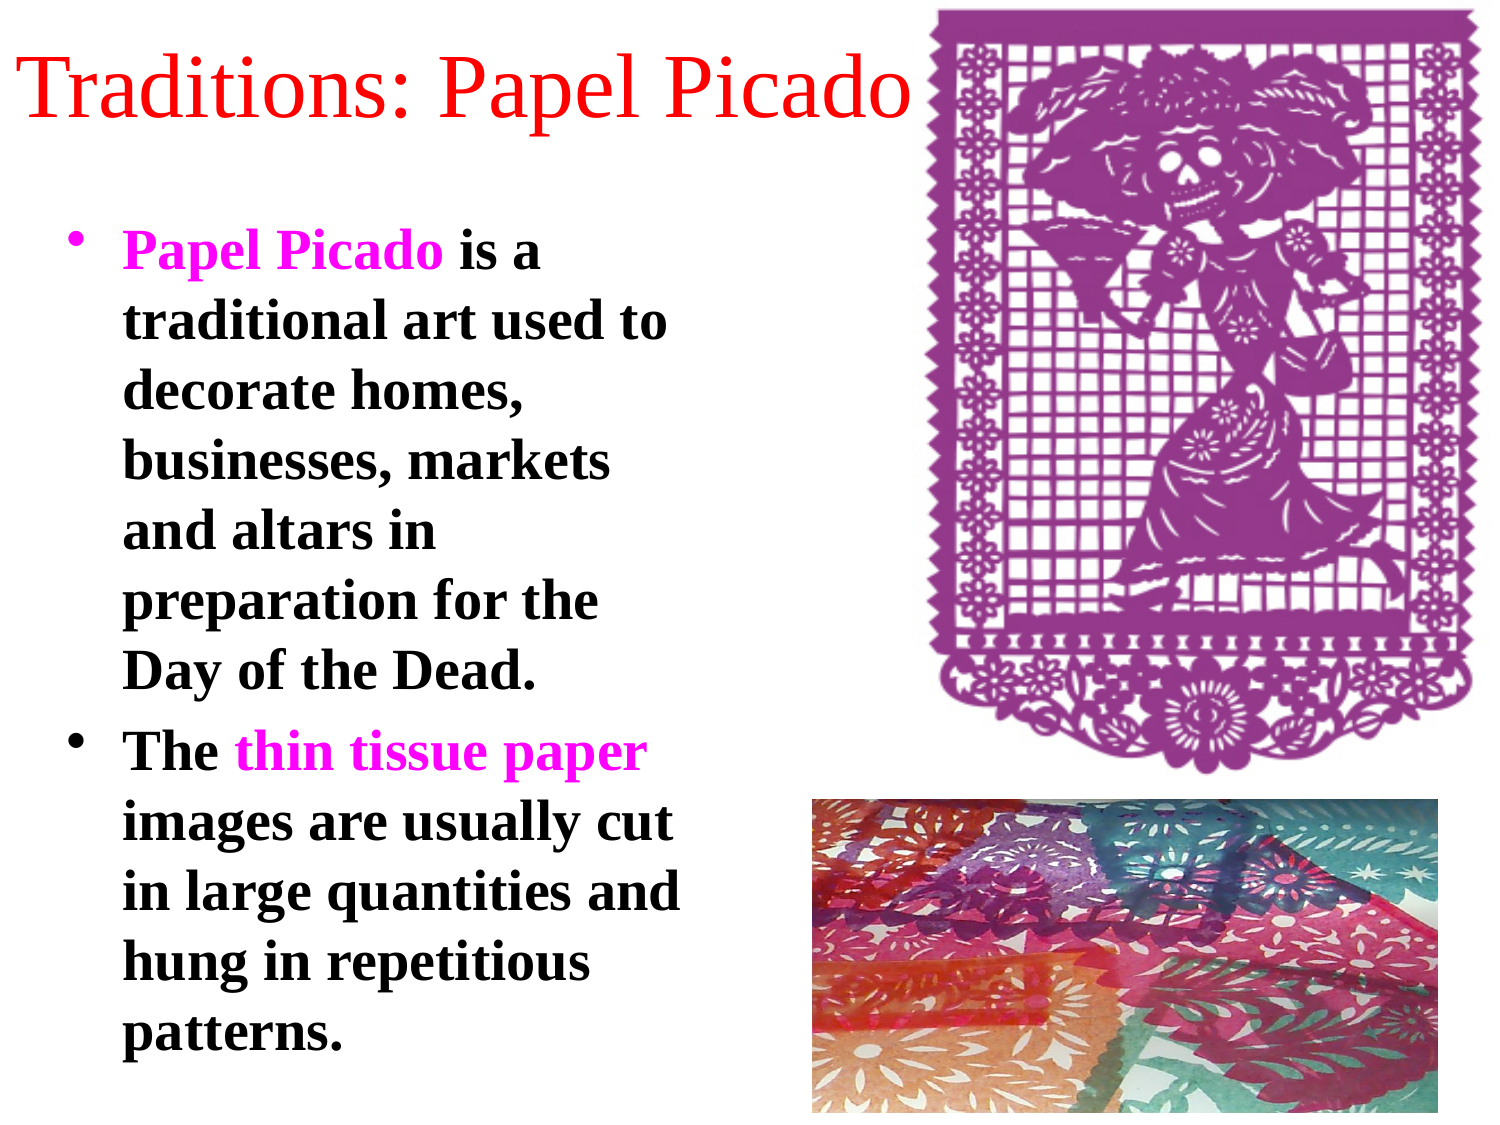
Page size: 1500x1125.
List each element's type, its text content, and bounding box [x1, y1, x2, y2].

list Papel Picado is a traditional art used to decorate homes, businesses, markets and altars in preparation for the Day of the Dead. The thin tissue paper images are usually cut in large quantities and hung in repetitious patterns. [51, 203, 713, 738]
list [912, 0, 1500, 793]
picture [812, 799, 1438, 1113]
title Traditions: Papel Picado [0, 0, 910, 175]
